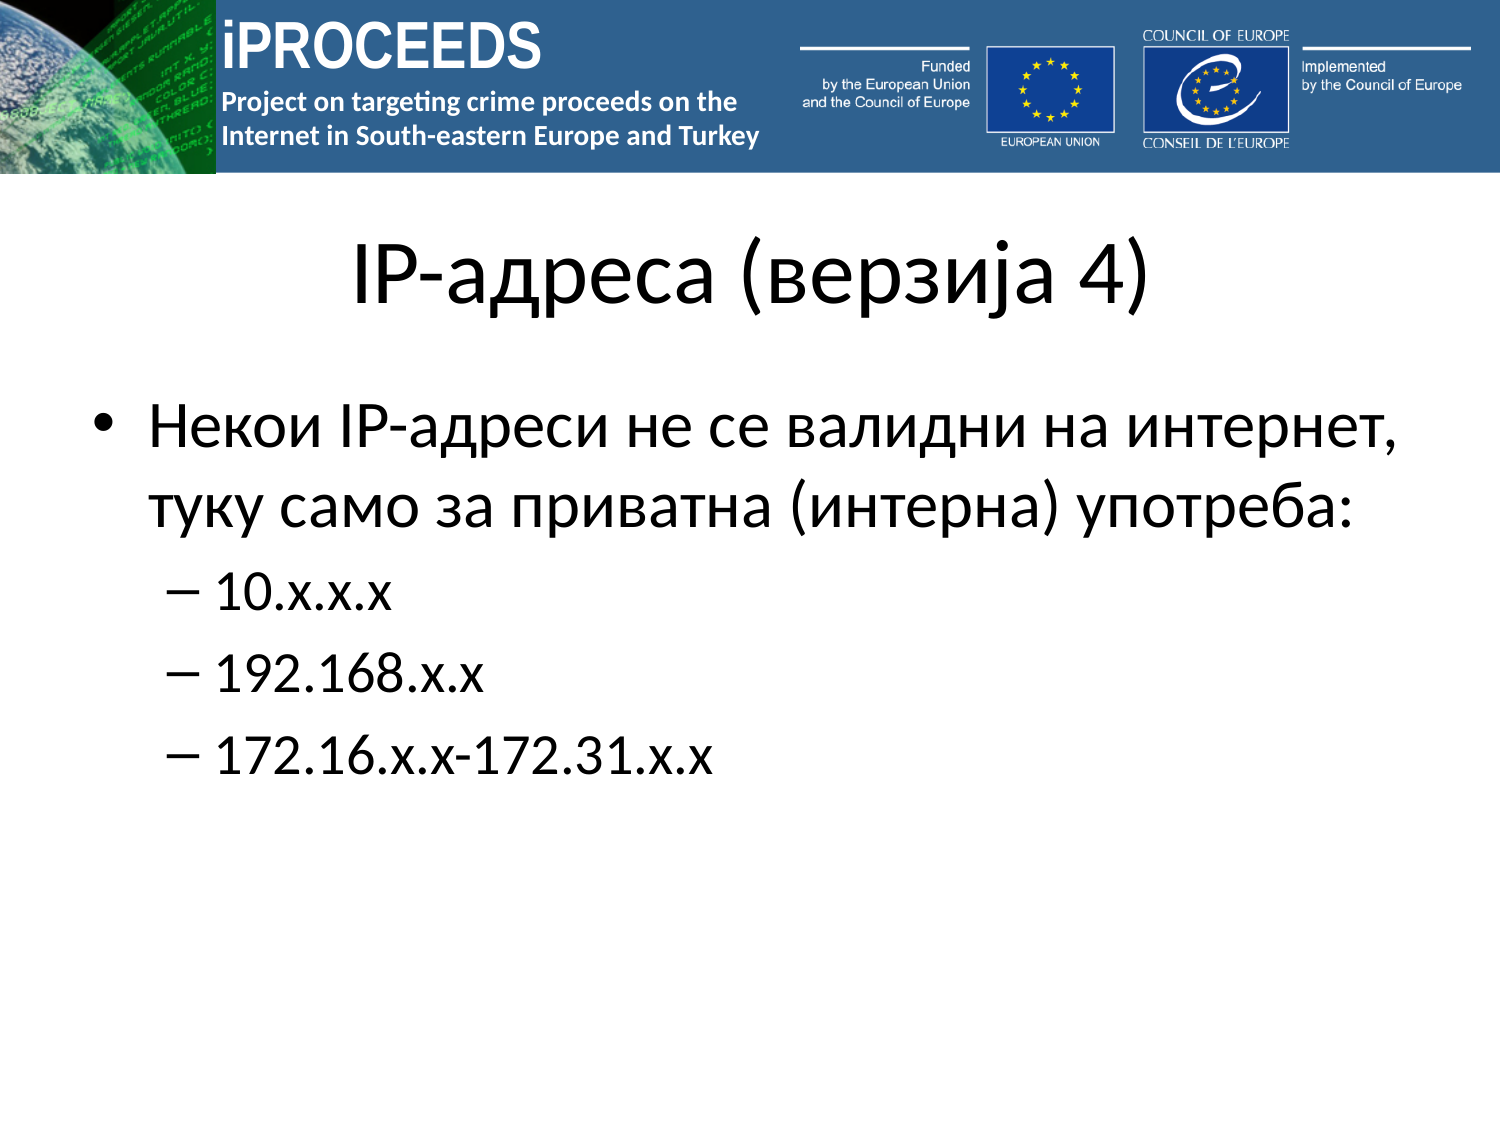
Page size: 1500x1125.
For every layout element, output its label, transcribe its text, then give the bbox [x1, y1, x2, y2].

list Некои IP-адреси не се валидни на интернет, туку само за приватна (интерна) употреба: 10.x.x.x 192.168.x.x 172.16.x.x-172.31.x.x [76, 373, 1427, 1017]
picture [800, 30, 1471, 148]
picture [0, 0, 216, 174]
title IP-адреса (верзија 4) [76, 172, 1427, 361]
